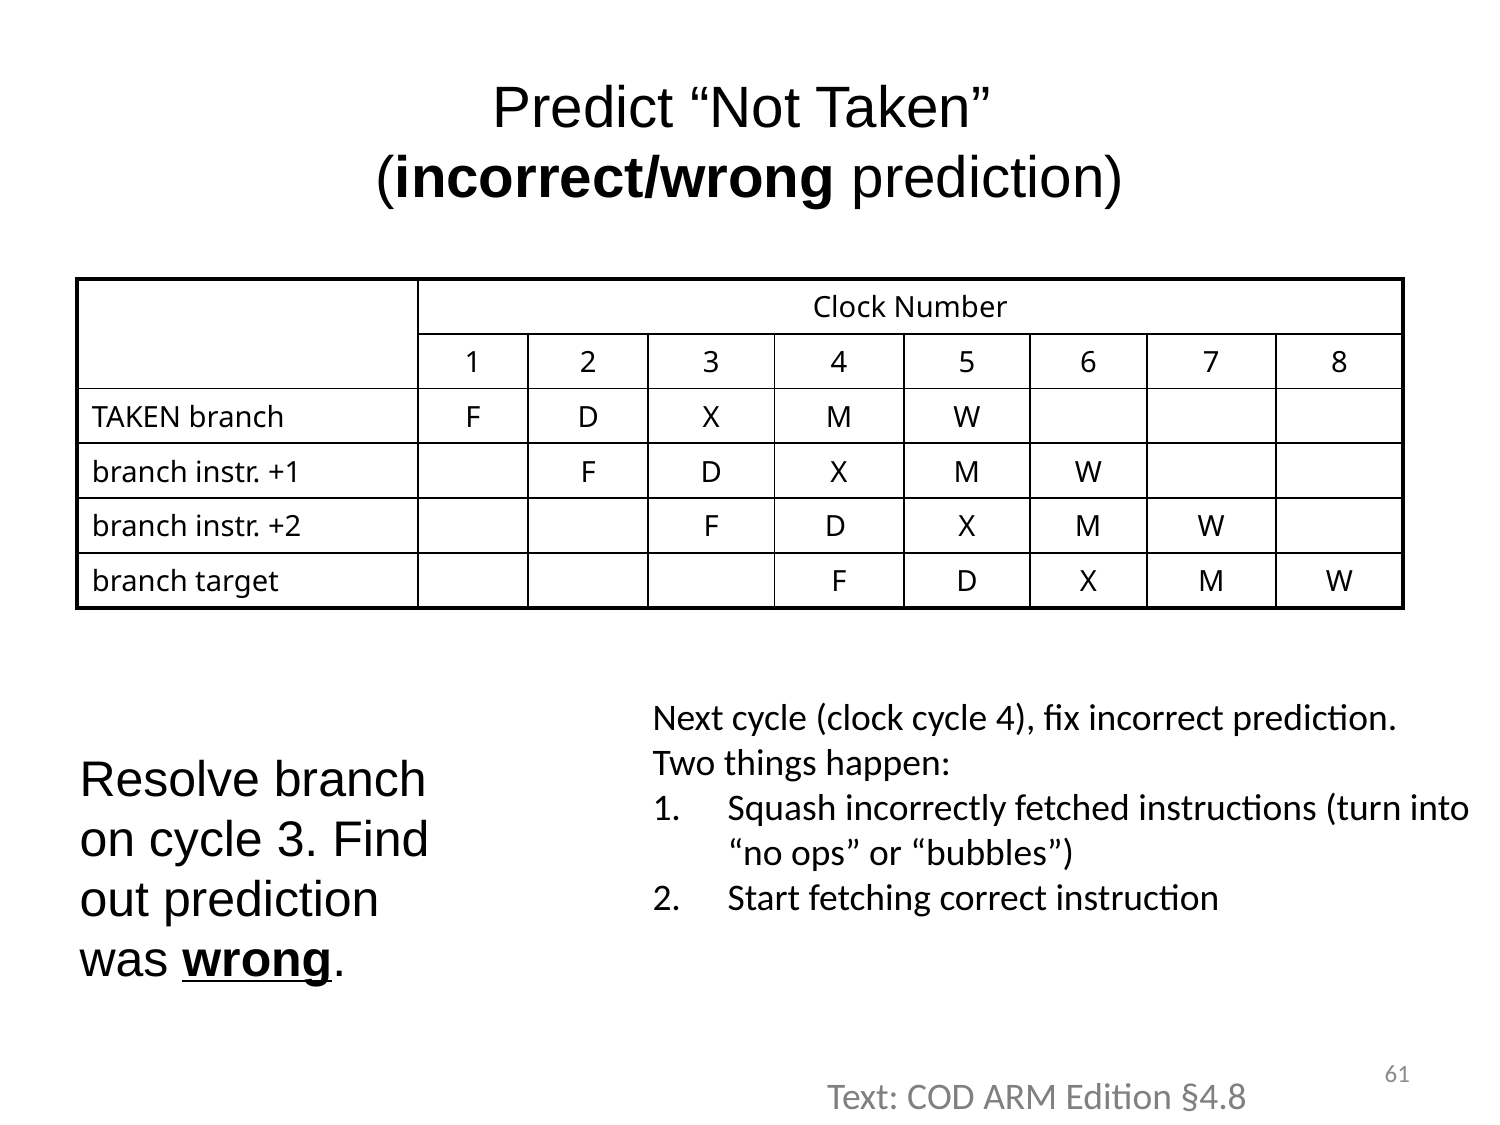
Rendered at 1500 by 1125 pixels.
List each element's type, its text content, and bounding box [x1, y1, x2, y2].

table_cell 3 [649, 335, 774, 388]
table_cell [1148, 444, 1275, 497]
table_cell 7 [1148, 335, 1275, 388]
table_cell branch instr. +1 [79, 444, 417, 497]
table_cell D [649, 444, 774, 497]
text_box Next cycle (clock cycle 4), fix incorrect prediction. Two things happen: Squash incorrectly fetched instructions (turn into “no ops” or “bubbles”) Start fetching correct instruction [637, 685, 1500, 926]
table_cell branch instr. +2 [79, 499, 417, 552]
table_cell W [1277, 554, 1401, 606]
table_cell [1031, 389, 1146, 442]
slide_number 61 [1074, 1042, 1425, 1103]
table_cell X [649, 389, 774, 442]
table_cell D [775, 499, 903, 552]
table_cell D [529, 389, 647, 442]
table_cell [419, 444, 527, 497]
table_cell 4 [775, 335, 903, 388]
table_cell [1277, 499, 1401, 552]
table_cell D [905, 554, 1029, 606]
table_cell [1277, 389, 1401, 442]
table_cell [419, 554, 527, 606]
table_header [79, 281, 417, 388]
table_cell [419, 499, 527, 552]
table_cell M [775, 389, 903, 442]
table_cell M [1148, 554, 1275, 606]
table_cell M [905, 444, 1029, 497]
table_cell 2 [529, 335, 647, 388]
table_cell F [775, 554, 903, 606]
title Predict “Not Taken” (incorrect/wrong prediction) [75, 45, 1425, 233]
table_cell branch target [79, 554, 417, 606]
table_cell X [905, 499, 1029, 552]
table_cell [1277, 444, 1401, 497]
table_cell W [1148, 499, 1275, 552]
table_cell TAKEN branch [79, 389, 417, 442]
table_cell F [419, 389, 527, 442]
table_cell [1148, 389, 1275, 442]
table_cell [649, 554, 774, 606]
table_cell X [775, 444, 903, 497]
table_cell W [1031, 444, 1146, 497]
table_cell 8 [1277, 335, 1401, 388]
table_cell [529, 499, 647, 552]
table_cell X [1031, 554, 1146, 606]
table_cell M [1031, 499, 1146, 552]
table_cell F [529, 444, 647, 497]
table_cell [529, 554, 647, 606]
table_cell F [649, 499, 774, 552]
table_cell 6 [1031, 335, 1146, 388]
table_cell W [905, 389, 1029, 442]
text_box Text: COD ARM Edition §4.8 [812, 1064, 1350, 1125]
table_header Clock Number [419, 281, 1401, 333]
table_cell 5 [905, 335, 1029, 388]
text_box Resolve branch on cycle 3. Find out prediction was wrong. [64, 739, 455, 995]
table_cell 1 [419, 335, 527, 388]
